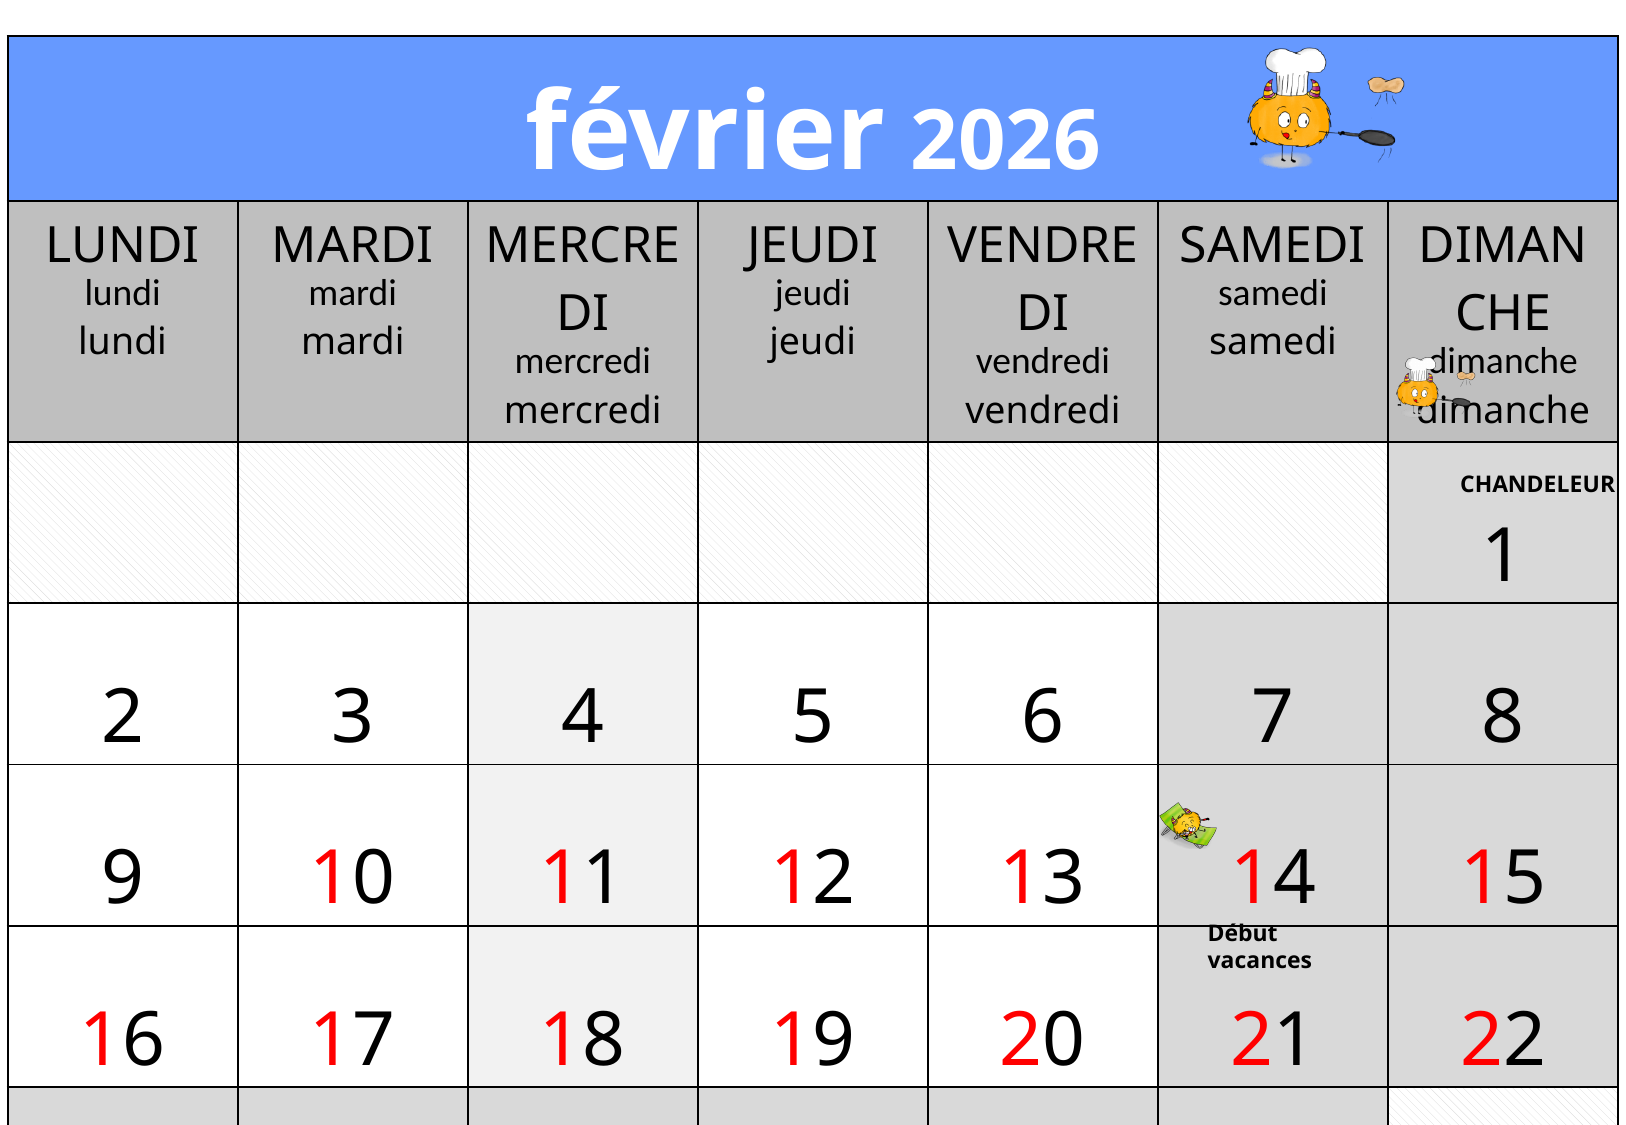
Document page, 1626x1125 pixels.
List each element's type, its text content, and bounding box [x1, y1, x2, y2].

table_cell 13 [929, 765, 1157, 925]
table_cell 3 [239, 604, 467, 764]
table_cell 14 [1159, 765, 1387, 925]
table_cell VENDREDI vendredi vendredi [929, 202, 1157, 441]
table_cell 6 [929, 604, 1157, 764]
table_cell [9, 443, 237, 602]
picture [1159, 802, 1217, 849]
table_cell SAMEDI samedi samedi [1159, 202, 1387, 441]
table_cell 16 [9, 927, 237, 1086]
table_cell MERCREDI mercredi mercredi [469, 202, 697, 441]
table_cell 7 [1159, 604, 1387, 764]
table_cell LUNDI lundi lundi [9, 202, 237, 441]
table_cell DIMANCHE dimanche dimanche [1389, 202, 1617, 441]
table_cell [1389, 1088, 1617, 1125]
table_cell 28 [1159, 1088, 1387, 1125]
text_box CHANDELEUR [1438, 462, 1625, 505]
table_cell 27 [929, 1088, 1157, 1125]
table_cell 22 [1389, 927, 1617, 1086]
table_cell 23 [9, 1088, 237, 1125]
table_cell [1159, 443, 1387, 602]
table_cell [929, 443, 1157, 602]
table_cell 19 [699, 927, 927, 1086]
table_cell [469, 443, 697, 602]
table_cell 2 [9, 604, 237, 764]
table_cell JEUDI jeudi jeudi [699, 202, 927, 441]
table_cell 4 [469, 604, 697, 764]
table_cell 18 [469, 927, 697, 1086]
table_cell 26 [699, 1088, 927, 1125]
picture [1393, 349, 1479, 420]
text_box Début vacances [1192, 910, 1399, 981]
table_cell 1 [1389, 443, 1617, 602]
table_cell 15 [1389, 765, 1617, 925]
table_cell 5 [699, 604, 927, 764]
table_cell 11 [469, 765, 697, 925]
table_cell 8 [1389, 604, 1617, 764]
table_cell 10 [239, 765, 467, 925]
table_cell [239, 443, 467, 602]
table_cell 12 [699, 765, 927, 925]
table_cell [699, 443, 927, 602]
table_cell 20 [929, 927, 1157, 1086]
picture [1241, 31, 1410, 172]
table_cell 24 [239, 1088, 467, 1125]
table_header février 2026 [9, 37, 1617, 200]
table_cell 21 [1159, 927, 1387, 1086]
table_cell 17 [239, 927, 467, 1086]
table_cell 9 [9, 765, 237, 925]
table_cell MARDI mardi mardi [239, 202, 467, 441]
table_cell 25 [469, 1088, 697, 1125]
